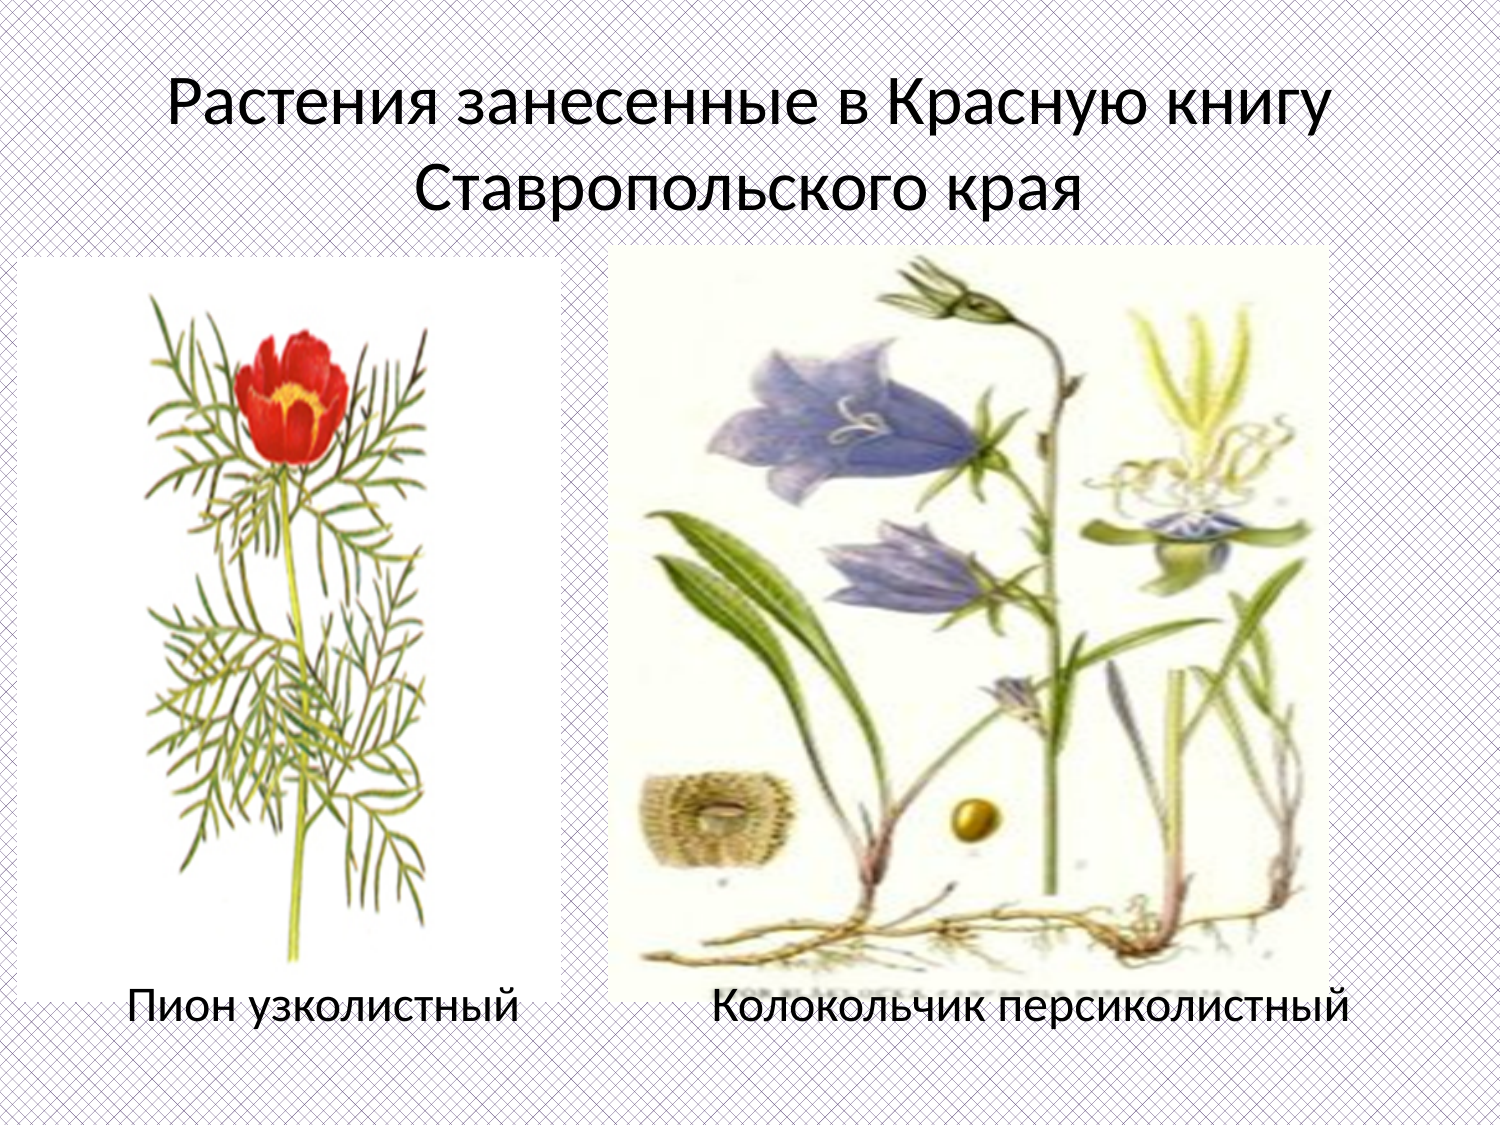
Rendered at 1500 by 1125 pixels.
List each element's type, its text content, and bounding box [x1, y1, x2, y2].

picture [608, 245, 1330, 1003]
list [17, 257, 562, 1003]
title Растения занесенные в Красную книгу Ставропольского края [75, 45, 1425, 233]
text_box Пион узколистный Колокольчик персиколистный [111, 964, 1367, 1039]
